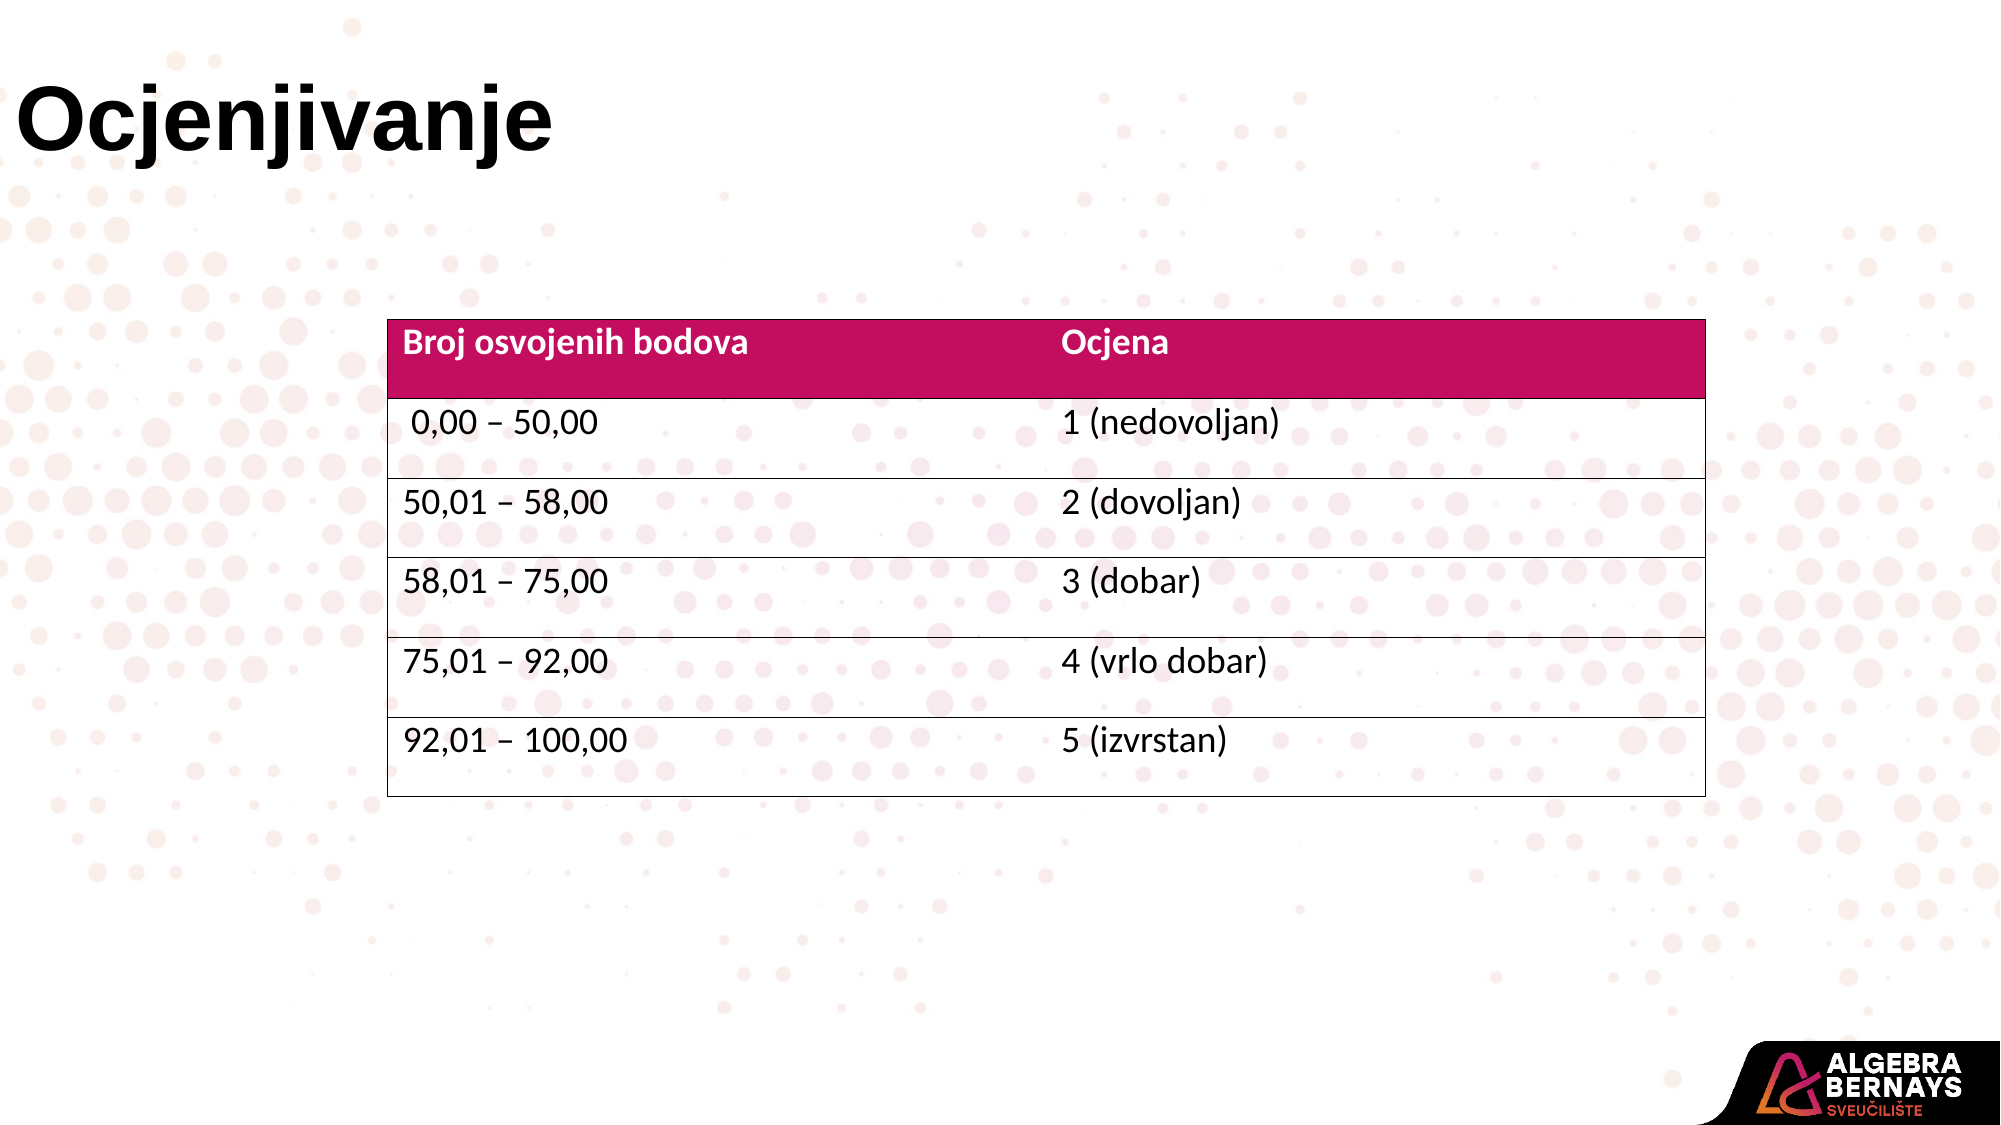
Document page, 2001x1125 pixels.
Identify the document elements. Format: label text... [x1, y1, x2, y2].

table_cell 92,01 – 100,00 [388, 718, 1047, 796]
table_header Broj osvojenih bodova [388, 320, 1047, 398]
title Ocjenjivanje [0, 34, 1500, 208]
table_cell 58,01 – 75,00 [388, 558, 1047, 637]
table_cell 2 (dovoljan) [1047, 479, 1705, 557]
table_cell 1 (nedovoljan) [1047, 399, 1705, 478]
table_cell 75,01 – 92,00 [388, 638, 1047, 717]
table_cell 3 (dobar) [1047, 558, 1705, 637]
table_header Ocjena [1047, 320, 1705, 398]
picture [0, 0, 2000, 1125]
table_cell 5 (izvrstan) [1047, 718, 1705, 796]
table_cell 0,00 – 50,00 [388, 399, 1047, 478]
table_cell 50,01 – 58,00 [388, 479, 1047, 557]
table_cell 4 (vrlo dobar) [1047, 638, 1705, 717]
